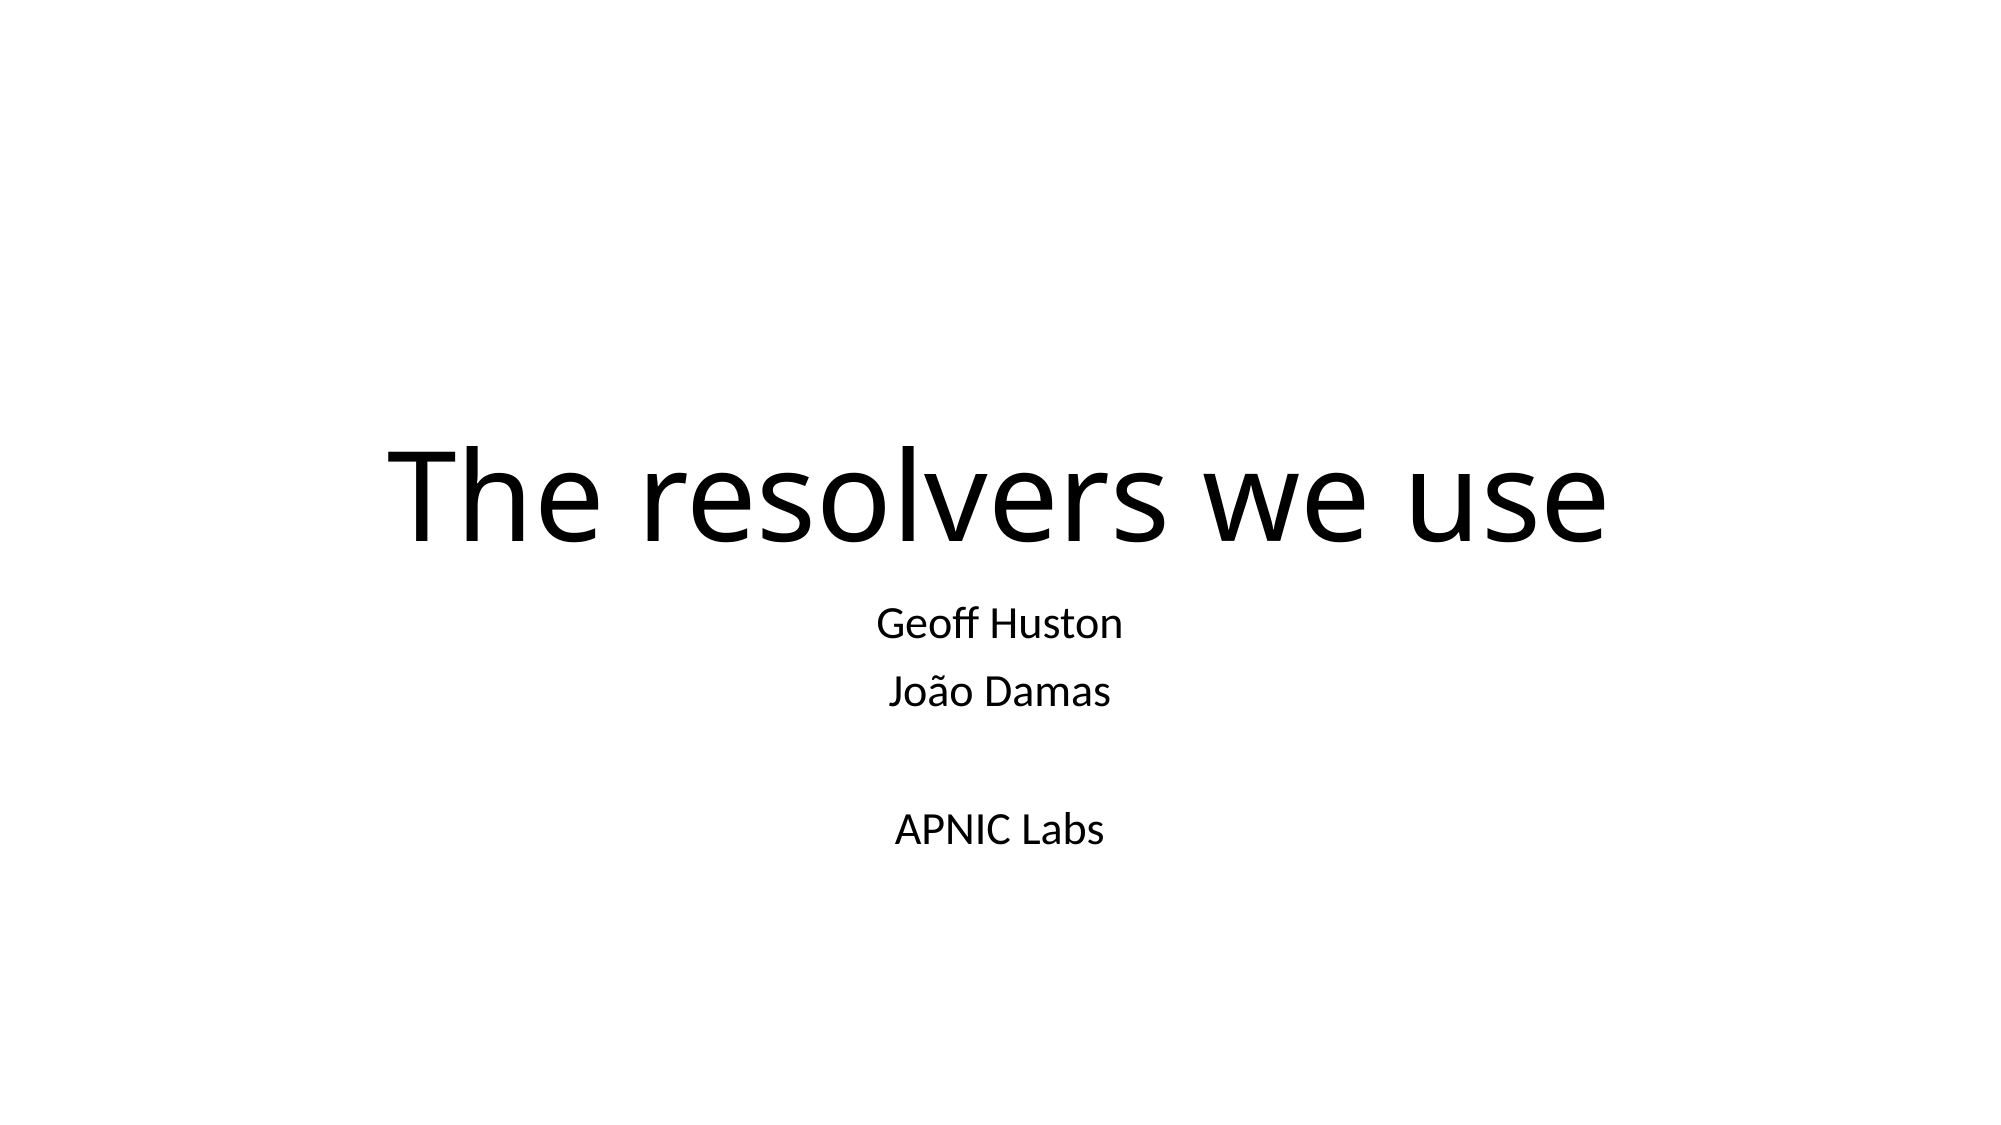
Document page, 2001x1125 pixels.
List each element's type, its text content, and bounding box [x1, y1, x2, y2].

title The resolvers we use [249, 184, 1750, 576]
subtitle Geoff Huston João Damas APNIC Labs [249, 590, 1750, 863]
